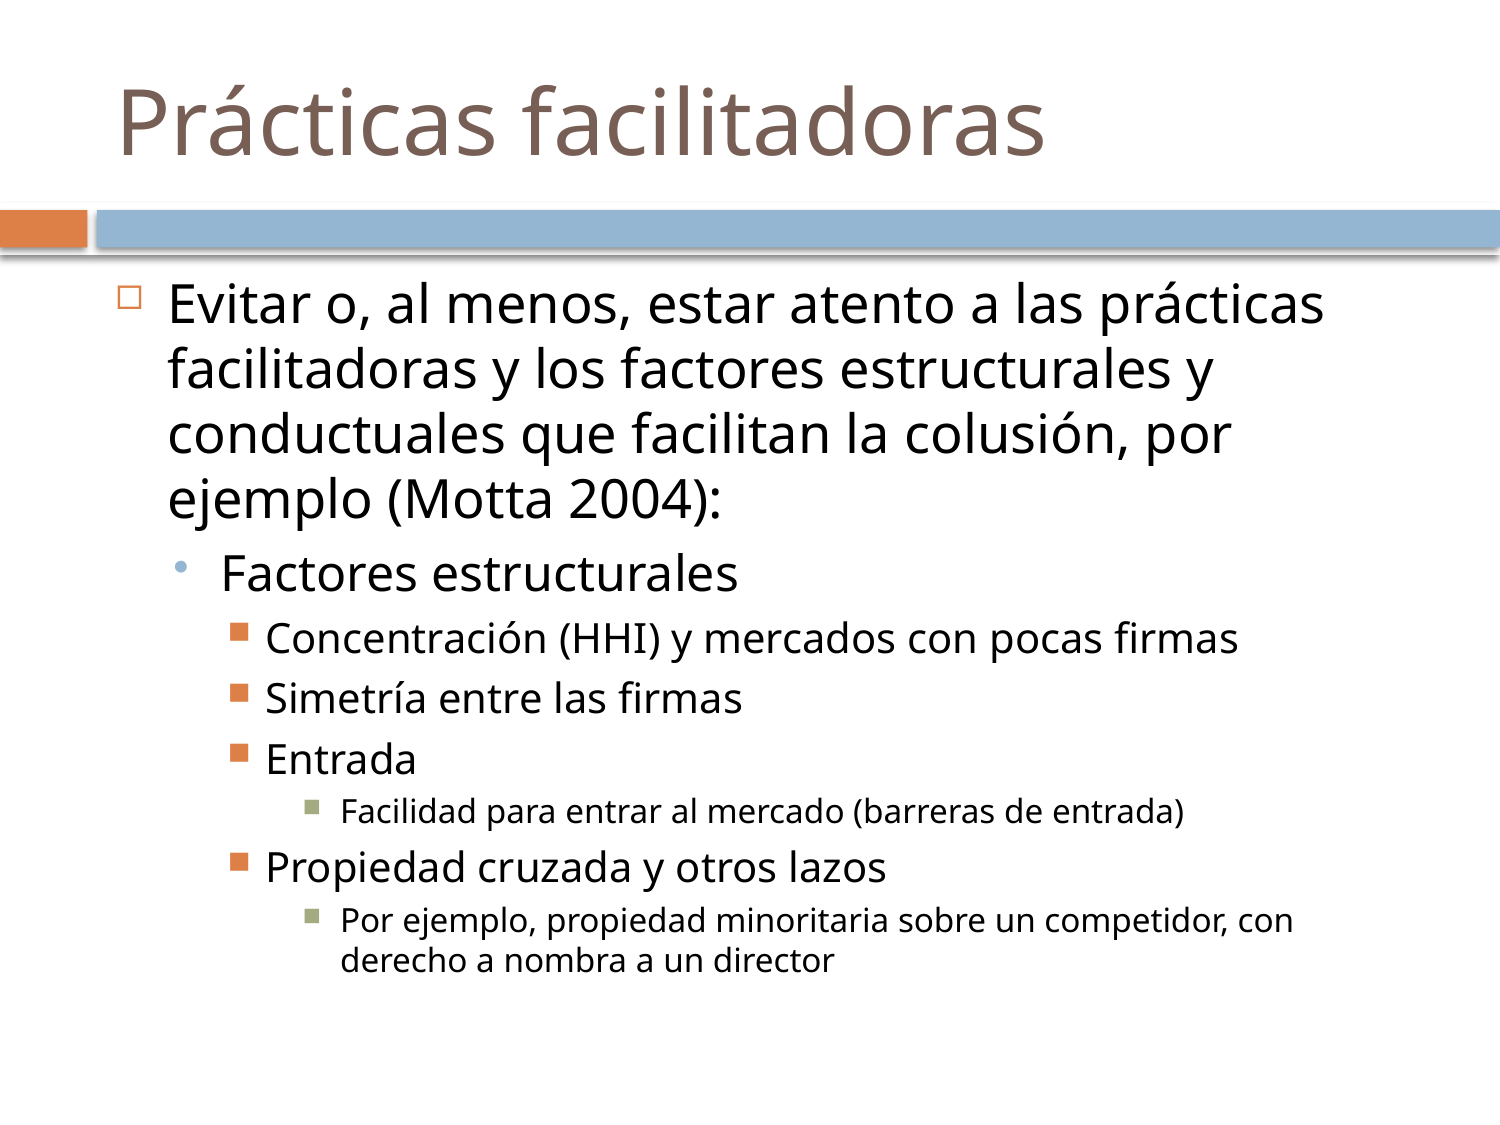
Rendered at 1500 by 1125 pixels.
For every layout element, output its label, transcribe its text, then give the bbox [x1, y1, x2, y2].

title Prácticas facilitadoras [100, 37, 1438, 200]
list Evitar o, al menos, estar atento a las prácticas facilitadoras y los factores estructurales y conductuales que facilitan la colusión, por ejemplo (Motta 2004): Factores estructurales Concentración (HHI) y mercados con pocas firmas Simetría entre las firmas Entrada Facilidad para entrar al mercado (barreras de entrada) Propiedad cruzada y otros lazos Por ejemplo, propiedad minoritaria sobre un competidor, con derecho a nombra a un director [100, 262, 1438, 1000]
